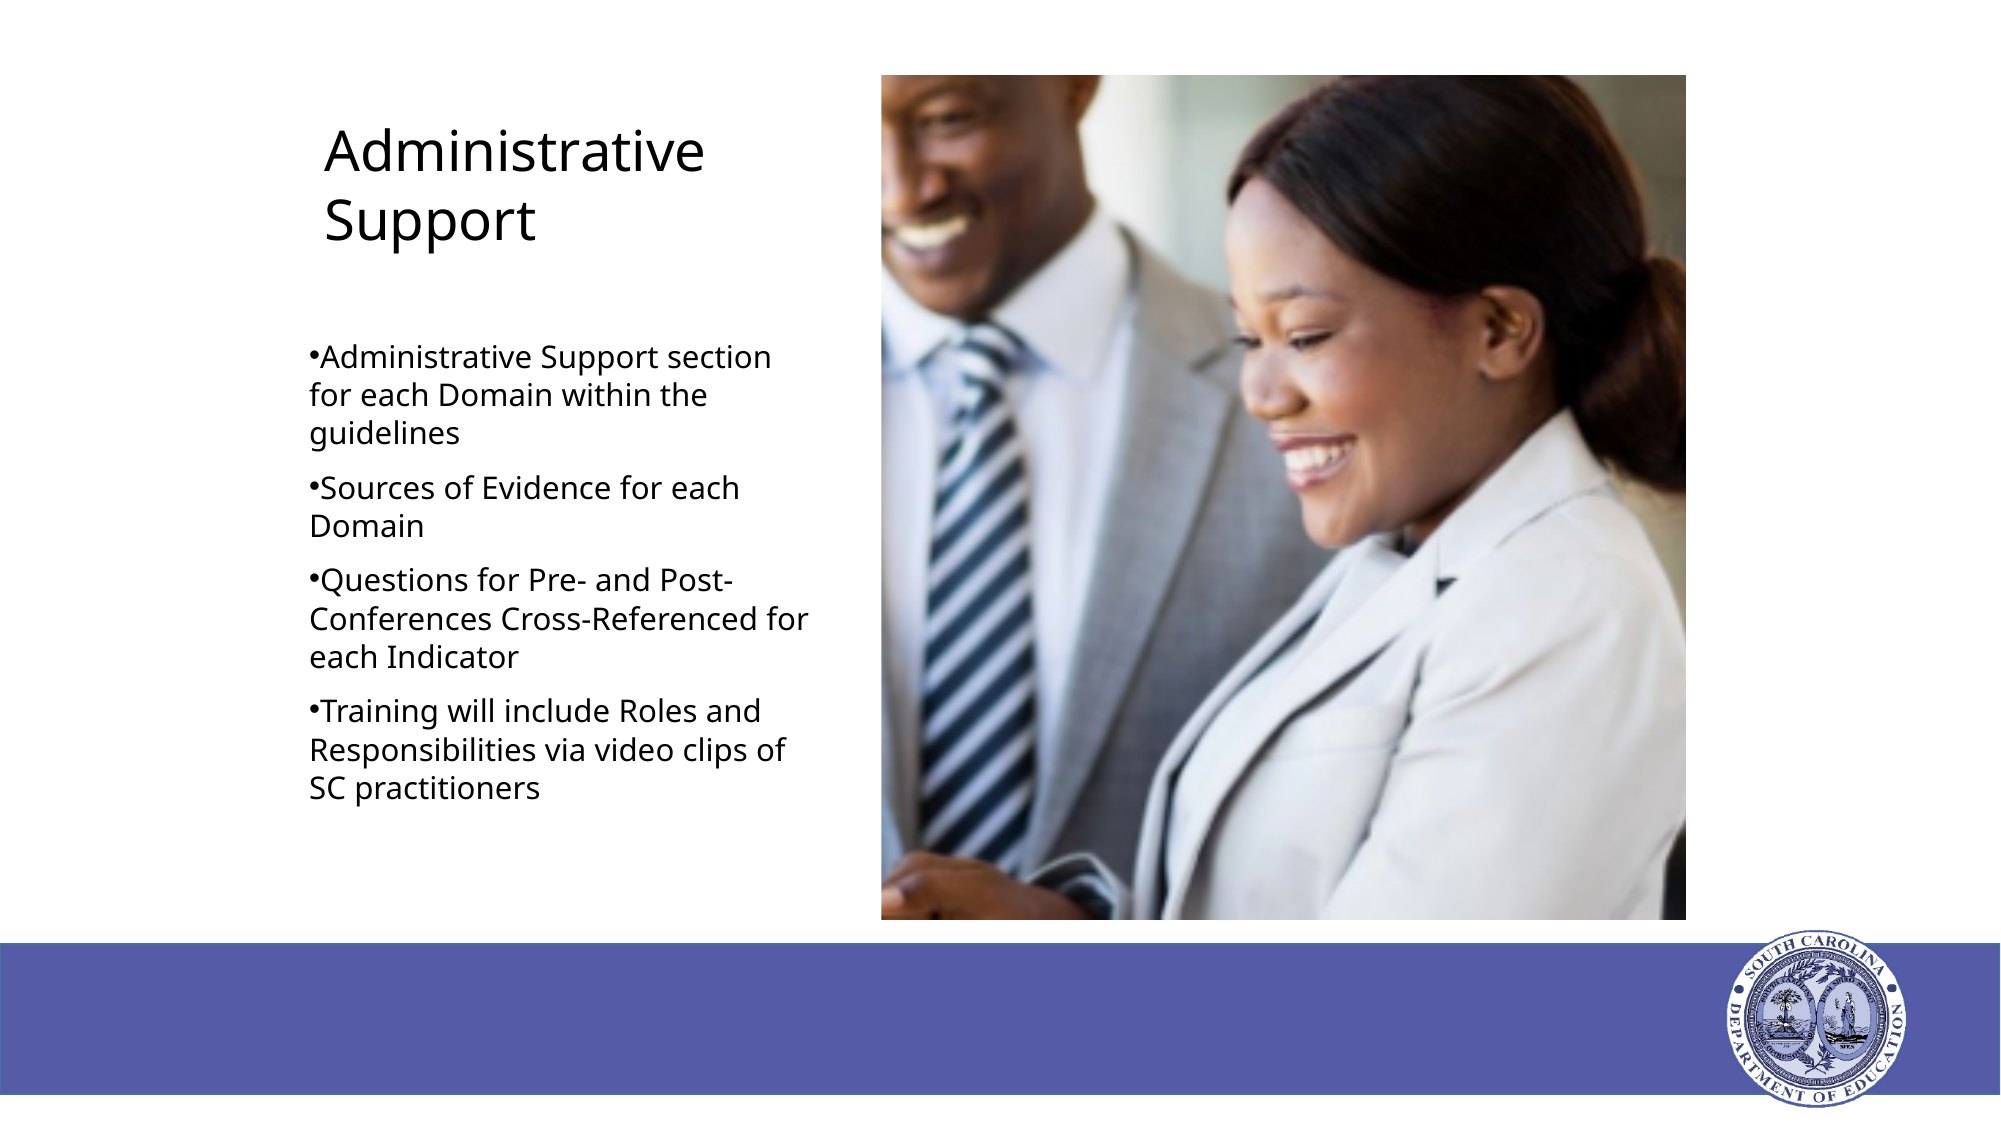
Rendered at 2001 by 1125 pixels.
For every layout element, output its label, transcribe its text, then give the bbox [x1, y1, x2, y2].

list Administrative Support section for each Domain within the guidelines Sources of Evidence for each Domain Questions for Pre- and Post-Conferences Cross-Referenced for each Indicator Training will include Roles and Responsibilities via video clips of SC practitioners [309, 337, 816, 920]
title Administrative Support [309, 75, 816, 262]
picture [881, 74, 1686, 920]
picture [1723, 928, 1907, 1109]
